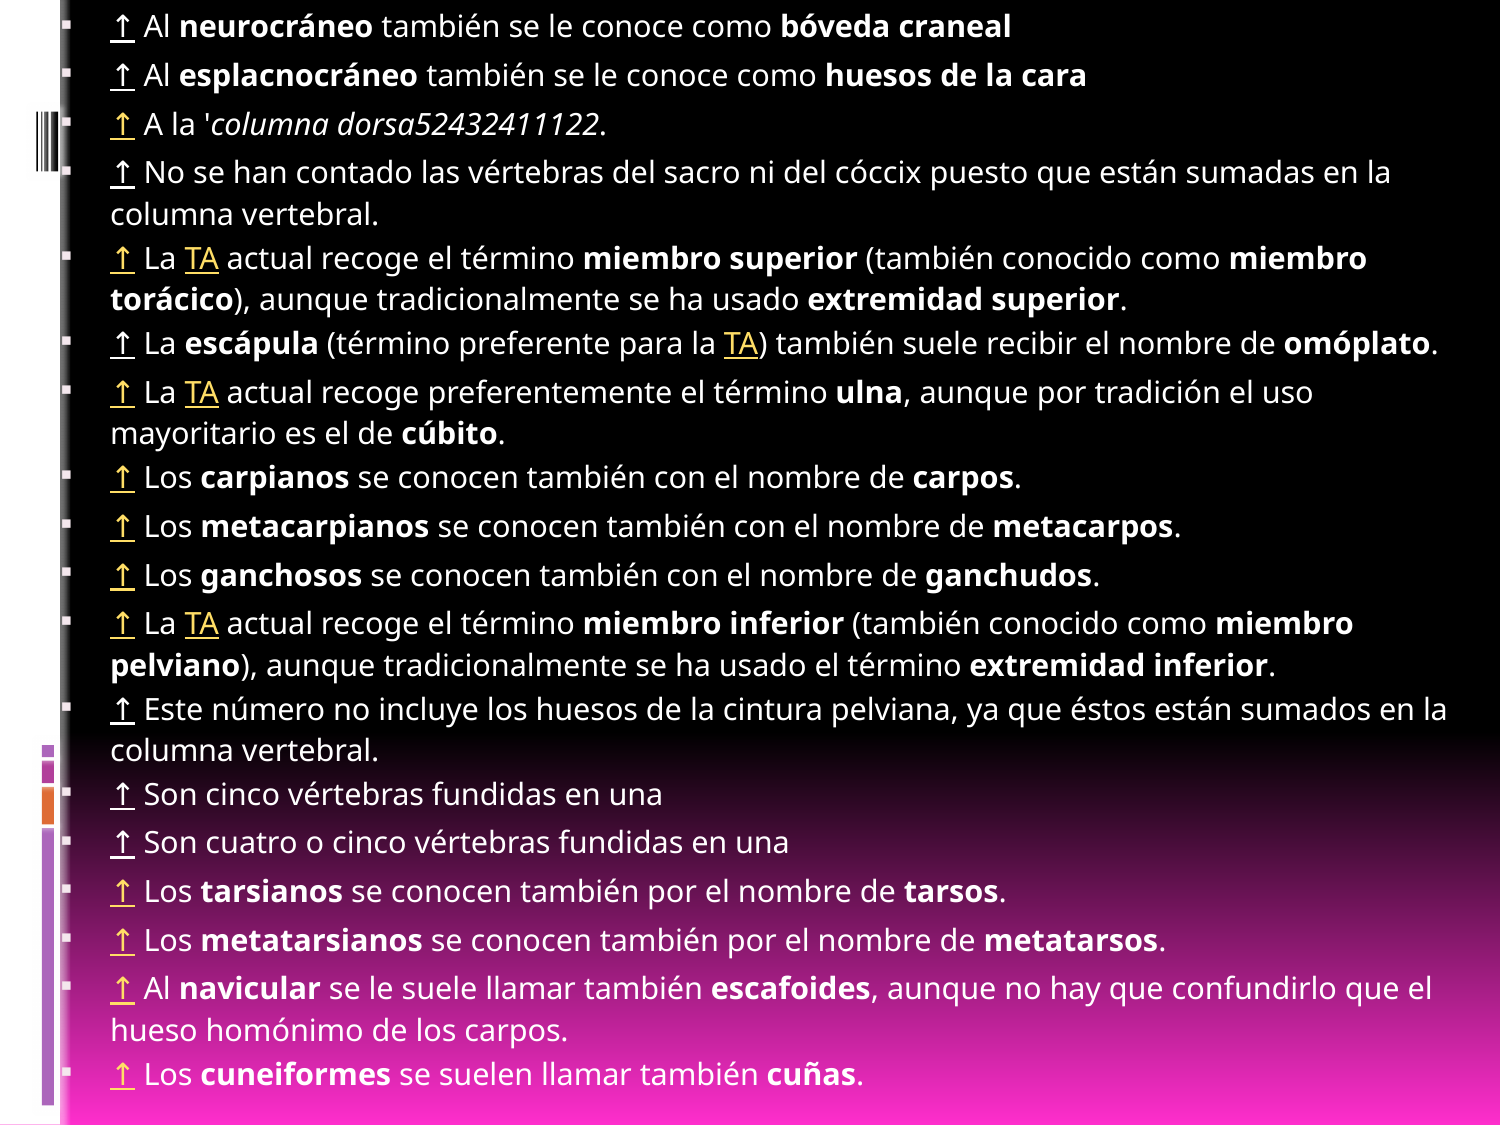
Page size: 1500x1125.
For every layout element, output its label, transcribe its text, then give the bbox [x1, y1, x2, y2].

list ↑ Al neurocráneo también se le conoce como bóveda craneal ↑ Al esplacnocráneo también se le conoce como huesos de la cara ↑ A la 'columna dorsa52432411122. ↑ No se han contado las vértebras del sacro ni del cóccix puesto que están sumadas en la columna vertebral. ↑ La TA actual recoge el término miembro superior (también conocido como miembro torácico), aunque tradicionalmente se ha usado extremidad superior. ↑ La escápula (término preferente para la TA) también suele recibir el nombre de omóplato. ↑ La TA actual recoge preferentemente el término ulna, aunque por tradición el uso mayoritario es el de cúbito. ↑ Los carpianos se conocen también con el nombre de carpos. ↑ Los metacarpianos se conocen también con el nombre de metacarpos. ↑ Los ganchosos se conocen también con el nombre de ganchudos. ↑ La TA actual recoge el término miembro inferior (también conocido como miembro pelviano), aunque tradicionalmente se ha usado el término extremidad inferior. ↑ Este número no incluye los huesos de la cintura pelviana, ya que éstos están sumados en la columna vertebral. ↑ Son cinco vértebras fundidas en una ↑ Son cuatro o cinco vértebras fundidas en una ↑ Los tarsianos se conocen también por el nombre de tarsos. ↑ Los metatarsianos se conocen también por el nombre de metatarsos. ↑ Al navicular se le suele llamar también escafoides, aunque no hay que confundirlo que el hueso homónimo de los carpos. ↑ Los cuneiformes se suelen llamar también cuñas. [35, 0, 1500, 1125]
